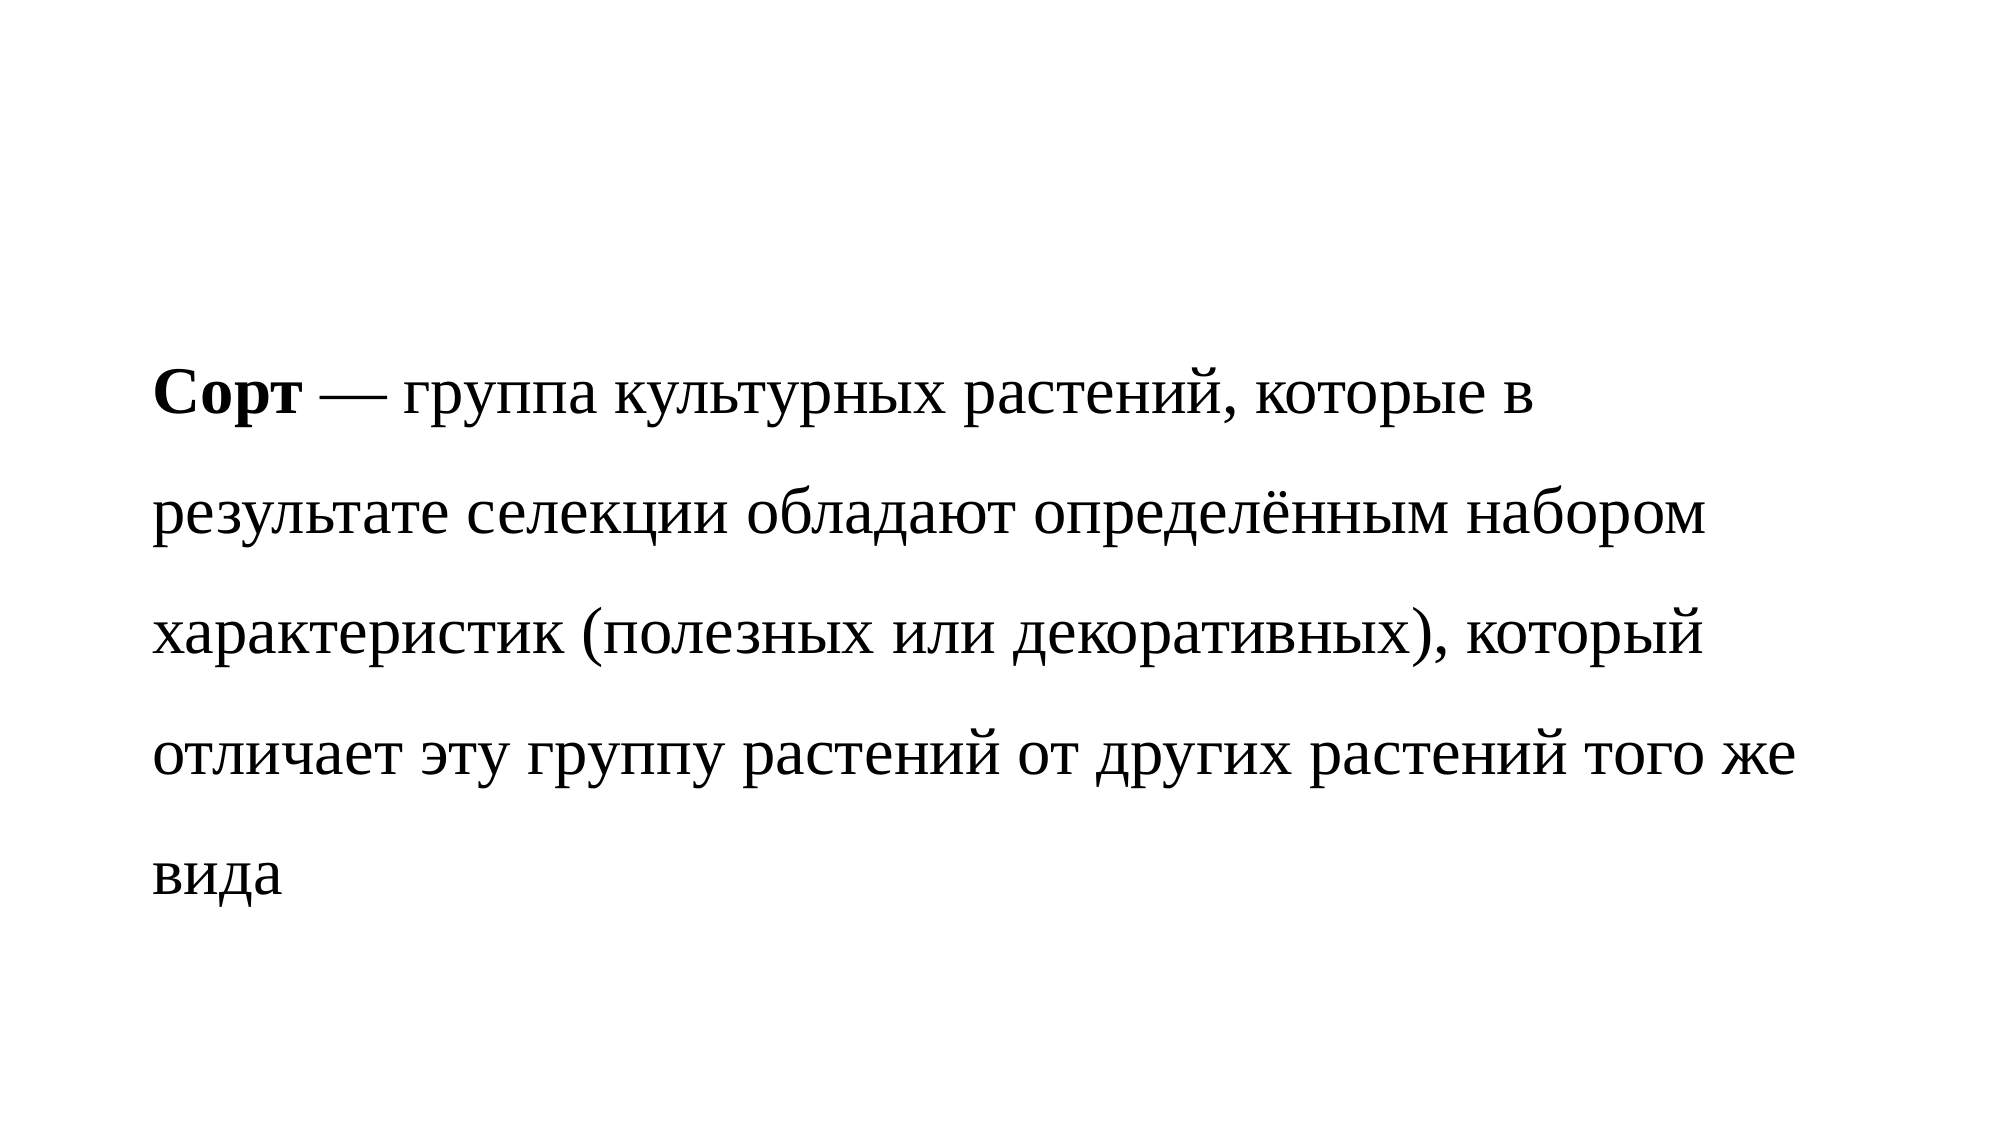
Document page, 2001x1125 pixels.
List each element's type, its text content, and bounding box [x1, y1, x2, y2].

list Сорт — группа культурных растений, которые в результате селекции обладают определённым набором характеристик (полезных или декоративных), который отличает эту группу растений от других растений того же вида [137, 299, 1863, 1014]
